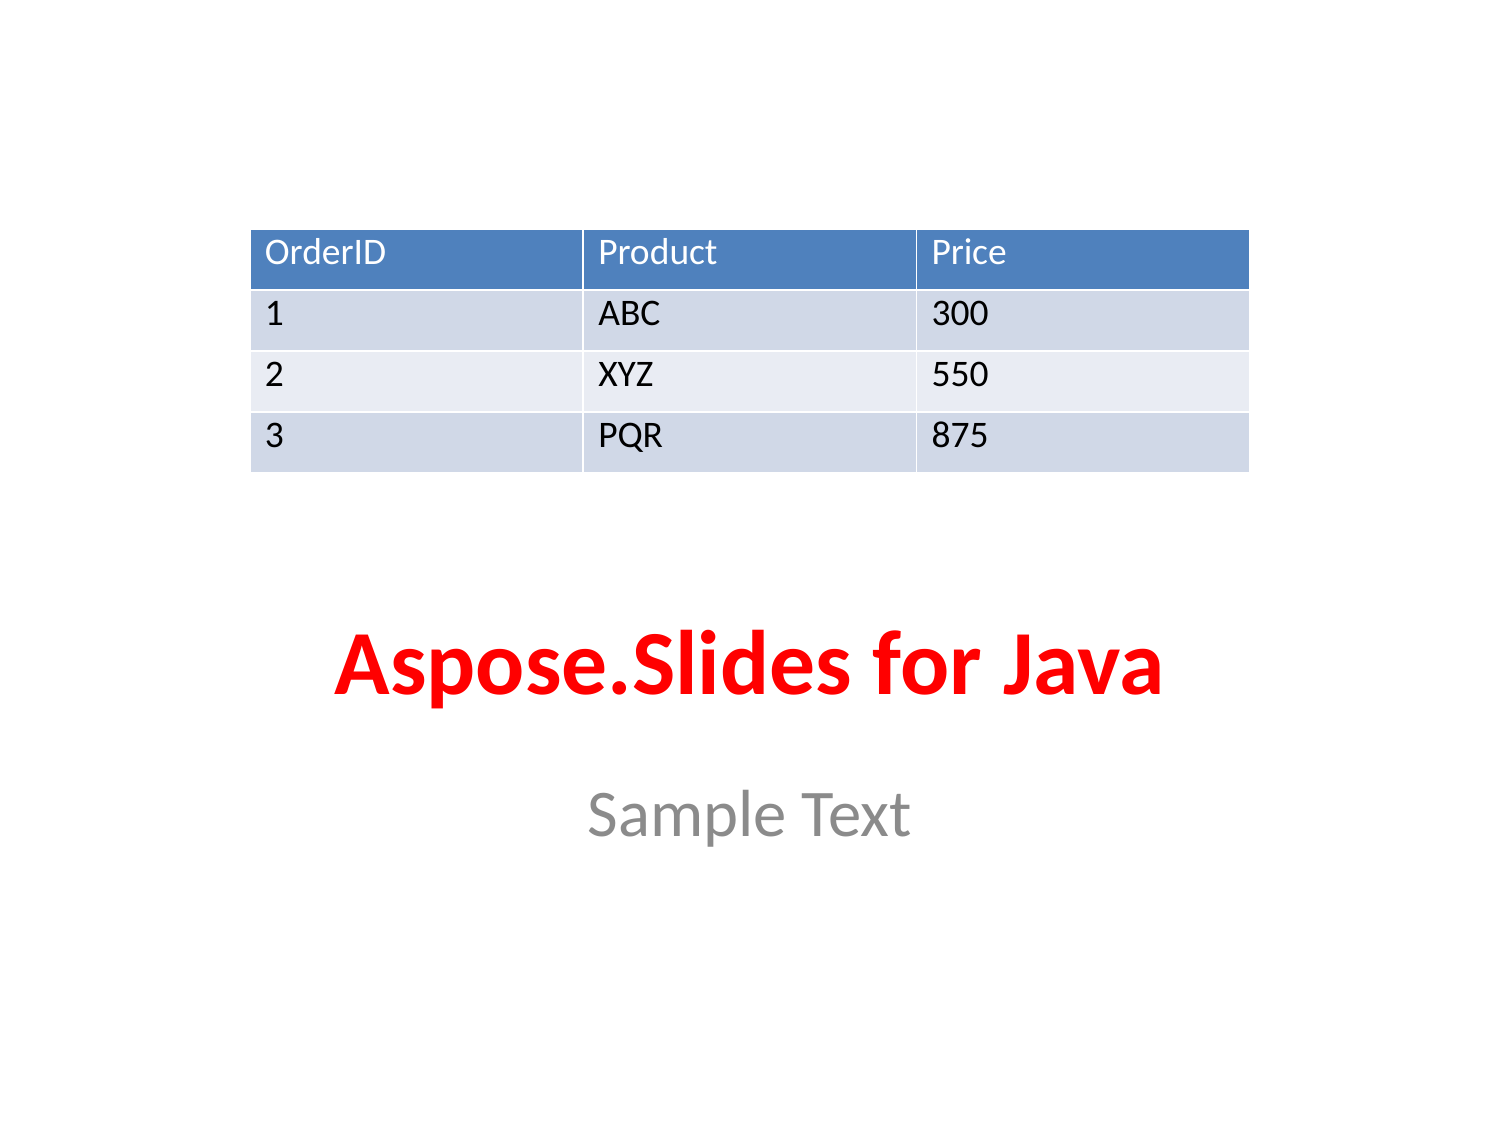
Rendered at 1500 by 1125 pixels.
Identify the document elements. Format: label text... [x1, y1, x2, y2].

table_header Price [917, 230, 1249, 289]
table_cell 300 [917, 291, 1249, 350]
table_cell PQR [584, 413, 916, 472]
table_cell 875 [917, 413, 1249, 472]
table_cell ABC [584, 291, 916, 350]
table_header Product [584, 230, 916, 289]
table_header OrderID [251, 230, 582, 289]
table_cell 550 [917, 352, 1249, 411]
title Aspose.Slides for Java [112, 537, 1388, 779]
table_cell 1 [251, 291, 582, 350]
table_cell XYZ [584, 352, 916, 411]
table_cell 2 [251, 352, 582, 411]
table_cell 3 [251, 413, 582, 472]
subtitle Sample Text [224, 762, 1276, 1051]
